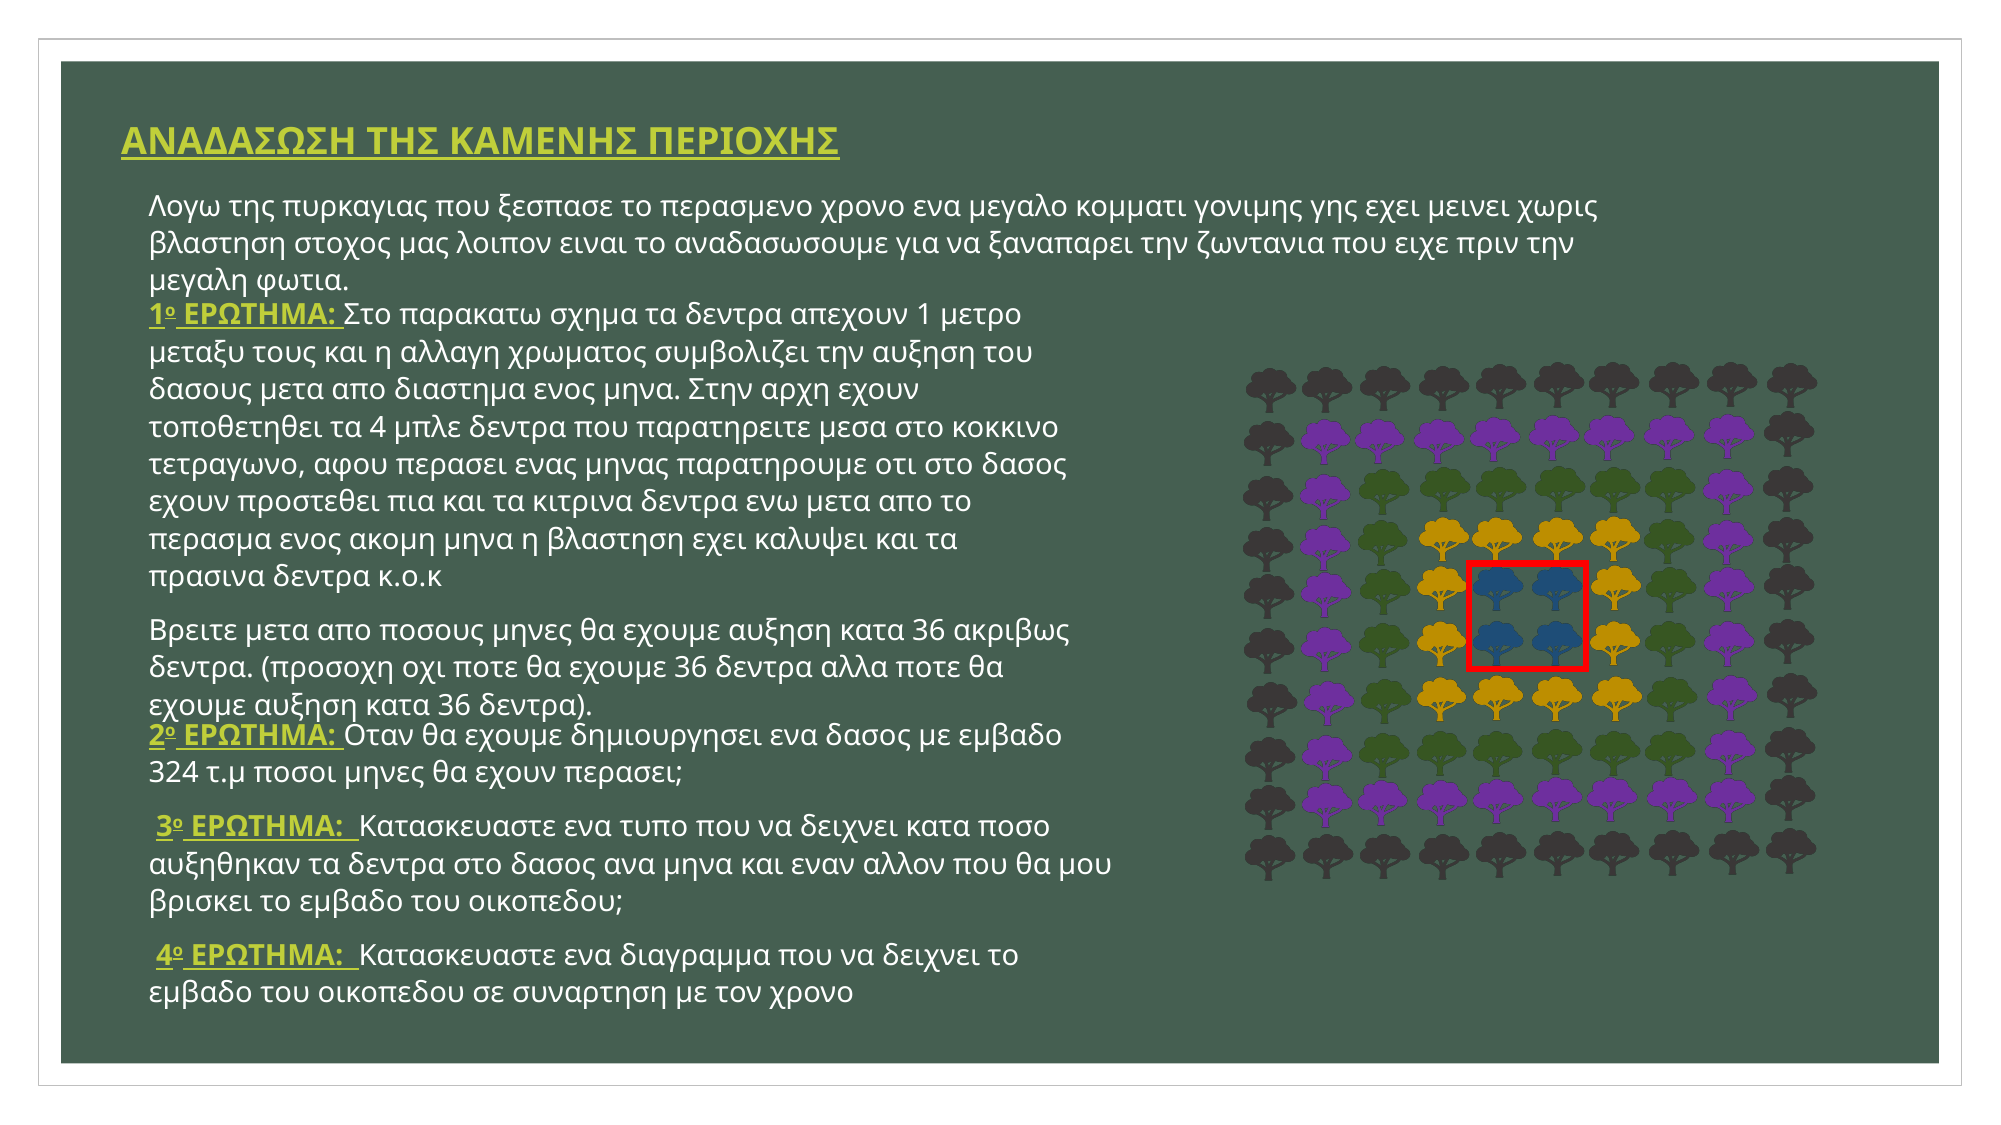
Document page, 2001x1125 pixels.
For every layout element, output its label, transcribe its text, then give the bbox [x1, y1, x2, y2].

text_box Λογω της πυρκαγιας που ξεσπασε το περασμενο χρονο ενα μεγαλο κομματι γονιμης γης εχει μεινει χωρις βλαστηση στοχος μας λοιπον ειναι το αναδασωσουμε για να ξαναπαρει την ζωντανια που ειχε πριν την μεγαλη φωτια. [133, 177, 1639, 304]
text_box 1ο ΕΡΩΤΗΜΑ: Στο παρακατω σχημα τα δεντρα απεχουν 1 μετρο μεταξυ τους και η αλλαγη χρωματος συμβολιζει την αυξηση του δασους μετα απο διαστημα ενος μηνα. Στην αρχη εχουν τοποθετηθει τα 4 μπλε δεντρα που παρατηρειτε μεσα στο κοκκινο τετραγωνο, αφου περασει ενας μηνας παρατηρουμε οτι στο δασος εχουν προστεθει πια και τα κιτρινα δεντρα ενω μετα απο το περασμα ενος ακομη μηνα η βλαστηση εχει καλυψει και τα πρασινα δεντρα κ.ο.κ Βρειτε μετα απο ποσους μηνες θα εχουμε αυξηση κατα 36 ακριβως δεντρα. (προσοχη οχι ποτε θα εχουμε 36 δεντρα αλλα ποτε θα εχουμε αυξηση κατα 36 δεντρα). [133, 285, 1092, 706]
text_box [1239, 359, 1821, 883]
text_box 2ο ΕΡΩΤΗΜΑ: Οταν θα εχουμε δημιουργησει ενα δασος με εμβαδο 324 τ.μ ποσοι μηνες θα εχουν περασει; 3ο ΕΡΩΤΗΜΑ: Κατασκευαστε ενα τυπο που να δειχνει κατα ποσο αυξηθηκαν τα δεντρα στο δασος ανα μηνα και εναν αλλον που θα μου βρισκει το εμβαδο του οικοπεδου; 4ο ΕΡΩΤΗΜΑ: Κατασκευαστε ενα διαγραμμα που να δειχνει το εμβαδο του οικοπεδου σε συναρτηση με τον χρονο [133, 706, 1134, 1017]
text_box ΑΝΑΔΑΣΩΣΗ ΤΗΣ ΚΑΜΕΝΗΣ ΠΕΡΙΟΧΗΣ [87, 106, 874, 170]
